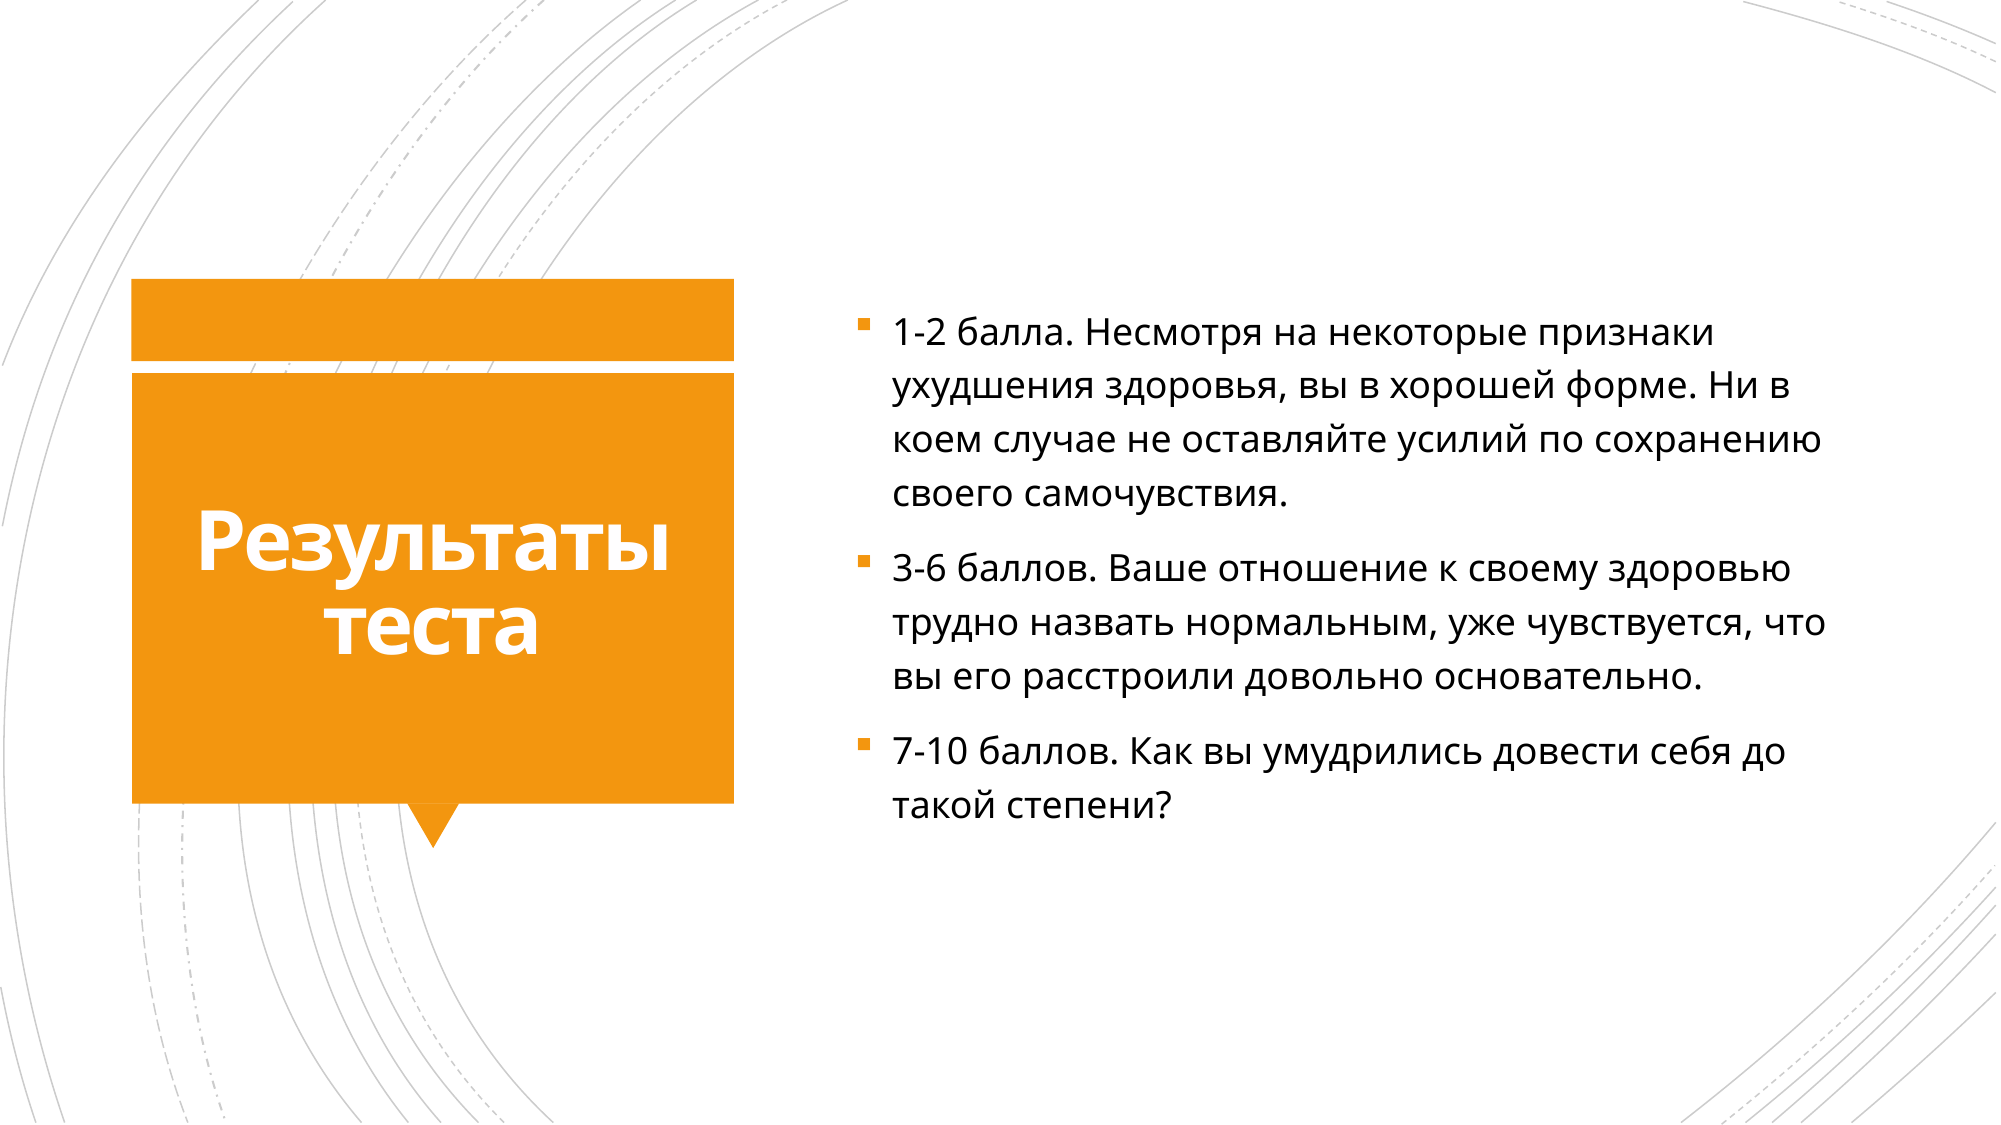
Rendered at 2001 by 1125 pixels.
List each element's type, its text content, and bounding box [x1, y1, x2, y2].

list 1-2 балла. Несмотря на некоторые признаки ухудшения здоровья, вы в хорошей форме. Ни в коем случае не оставляйте усилий по сохранению своего самочувствия. 3-6 баллов. Ваше отношение к своему здоровью трудно назвать нормальным, уже чувствуется, что вы его расстроили довольно основательно. 7-10 баллов. Как вы умудрились довести себя до такой степени? [839, 131, 1871, 993]
title Результаты теста [145, 385, 720, 789]
